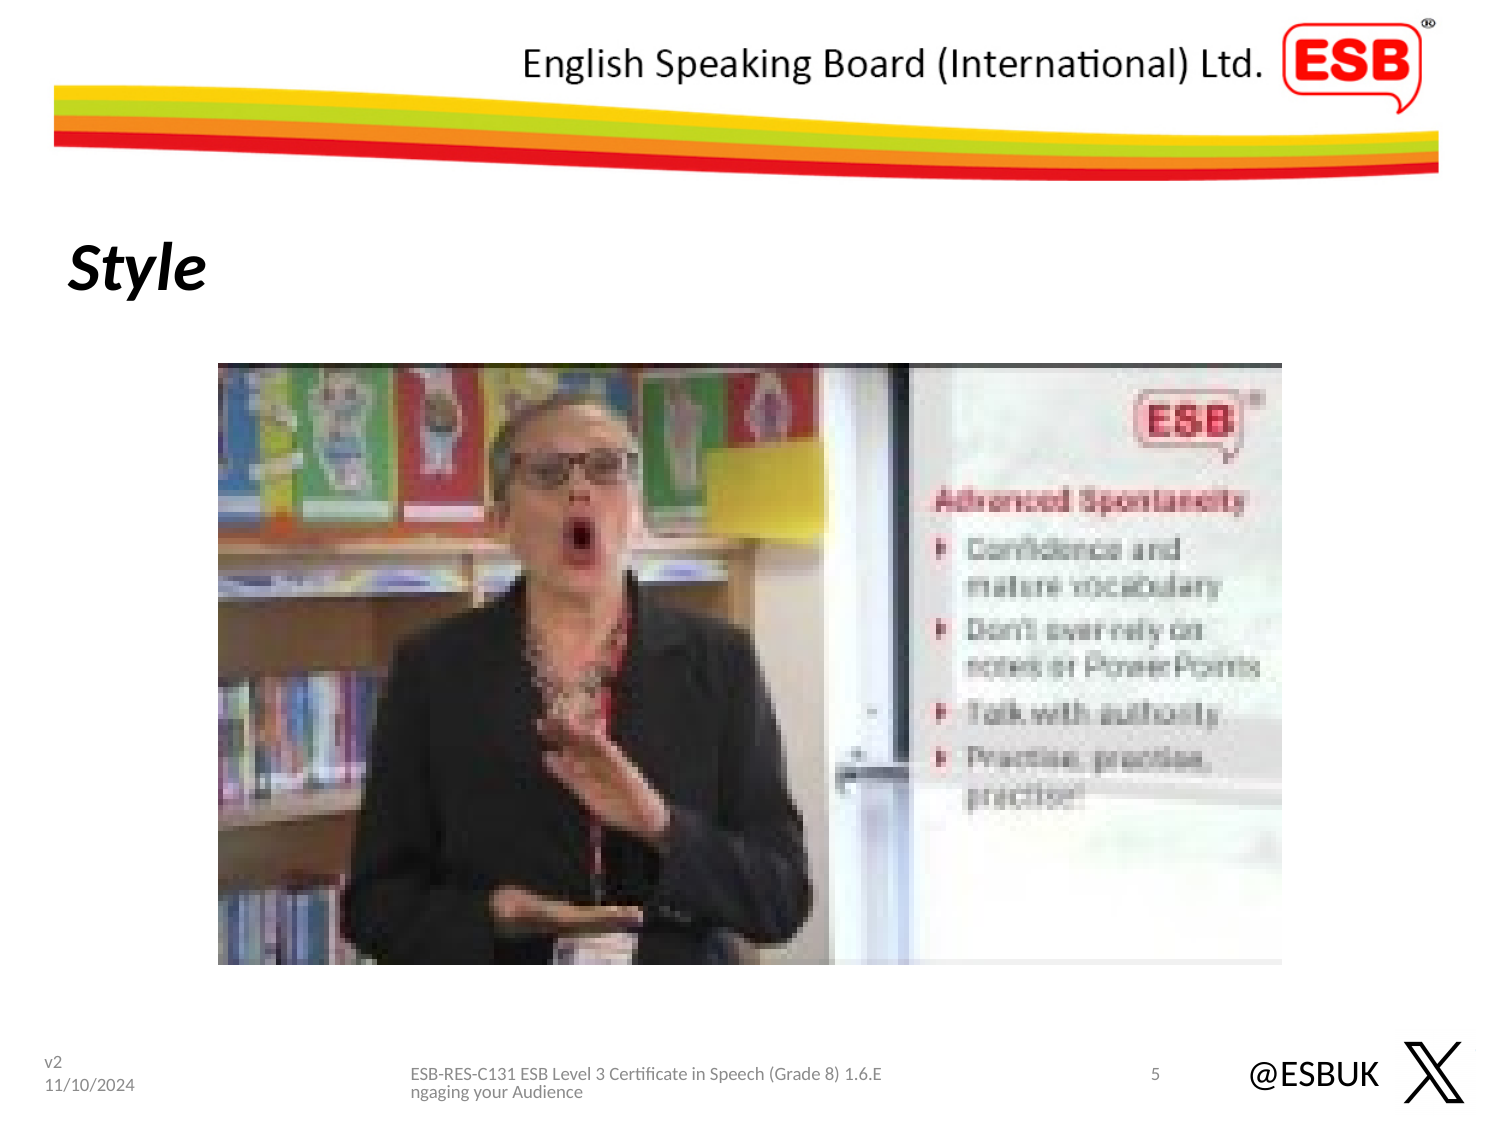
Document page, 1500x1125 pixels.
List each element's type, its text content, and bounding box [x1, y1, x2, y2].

title Style [53, 159, 1347, 378]
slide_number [29, 1042, 160, 1103]
slide_number 5 [930, 1042, 1176, 1103]
footer ESB-RES-C131 ESB Level 3 Certificate in Speech (Grade 8) 1.6.Engaging your Audience [395, 1042, 902, 1103]
picture [1395, 1029, 1476, 1116]
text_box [217, 362, 1283, 965]
picture [0, 0, 1500, 189]
